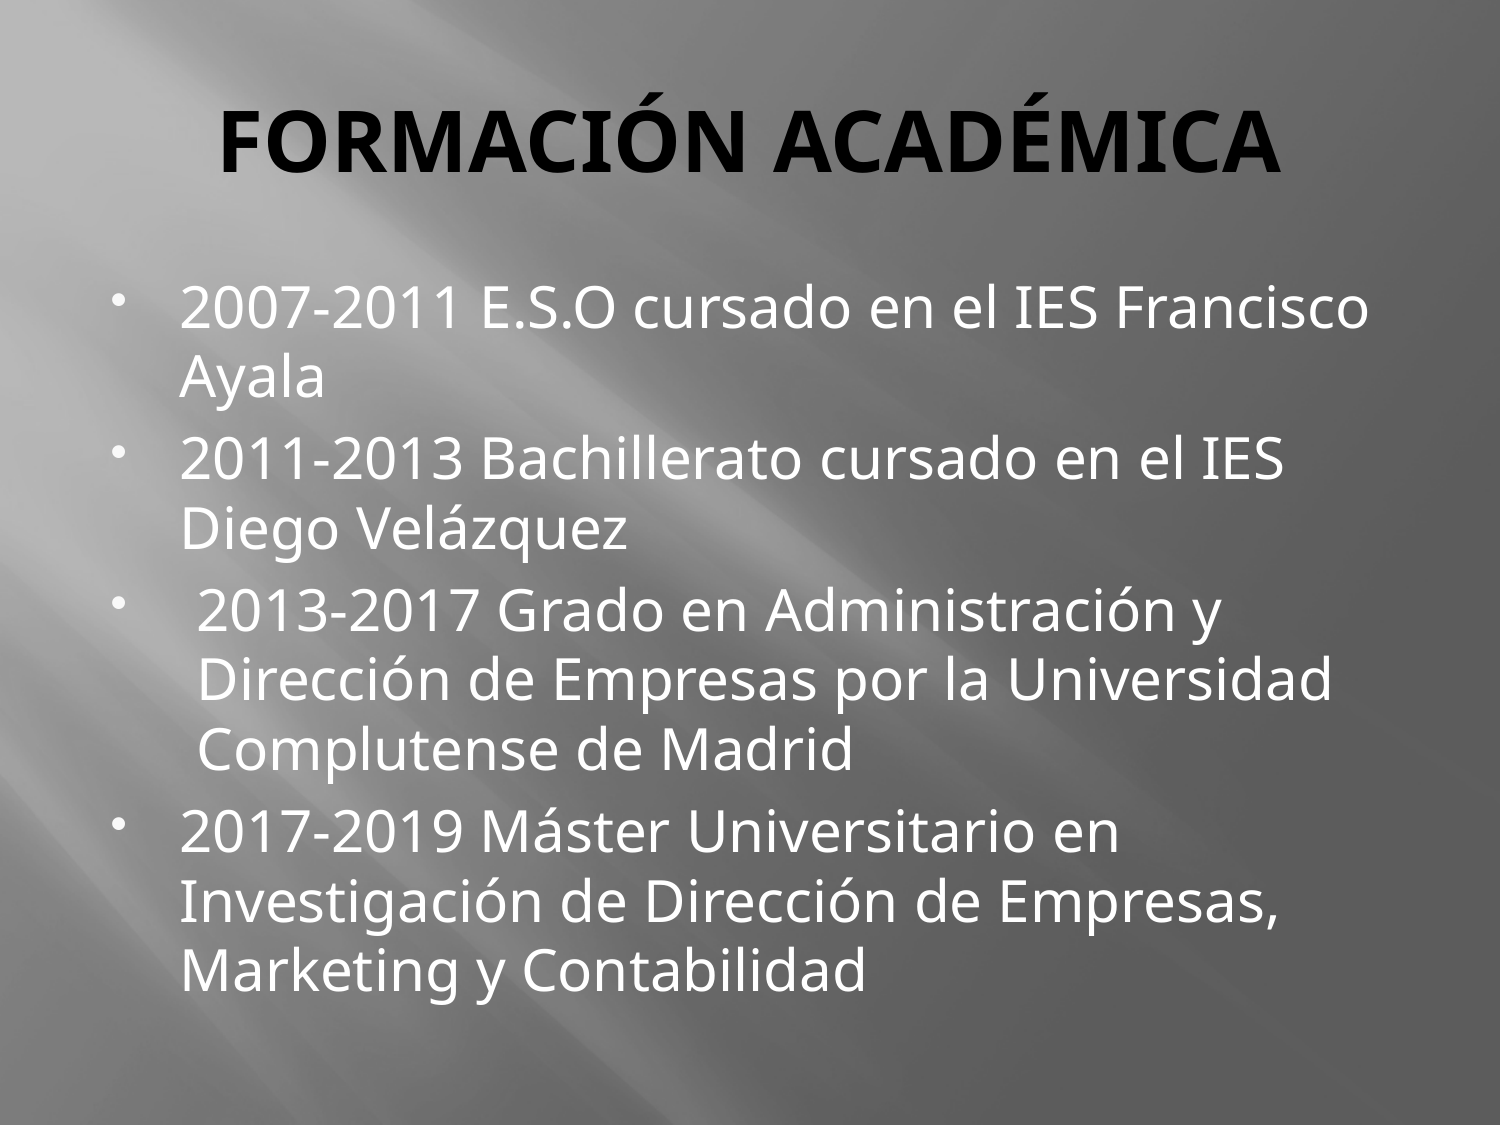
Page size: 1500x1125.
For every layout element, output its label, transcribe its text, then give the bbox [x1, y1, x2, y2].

title FORMACIÓN ACADÉMICA [75, 45, 1425, 233]
list 2007-2011 E.S.O cursado en el IES Francisco Ayala 2011-2013 Bachillerato cursado en el IES Diego Velázquez 2013-2017 Grado en Administración y Dirección de Empresas por la Universidad Complutense de Madrid 2017-2019 Máster Universitario en Investigación de Dirección de Empresas, Marketing y Contabilidad [75, 262, 1425, 1035]
